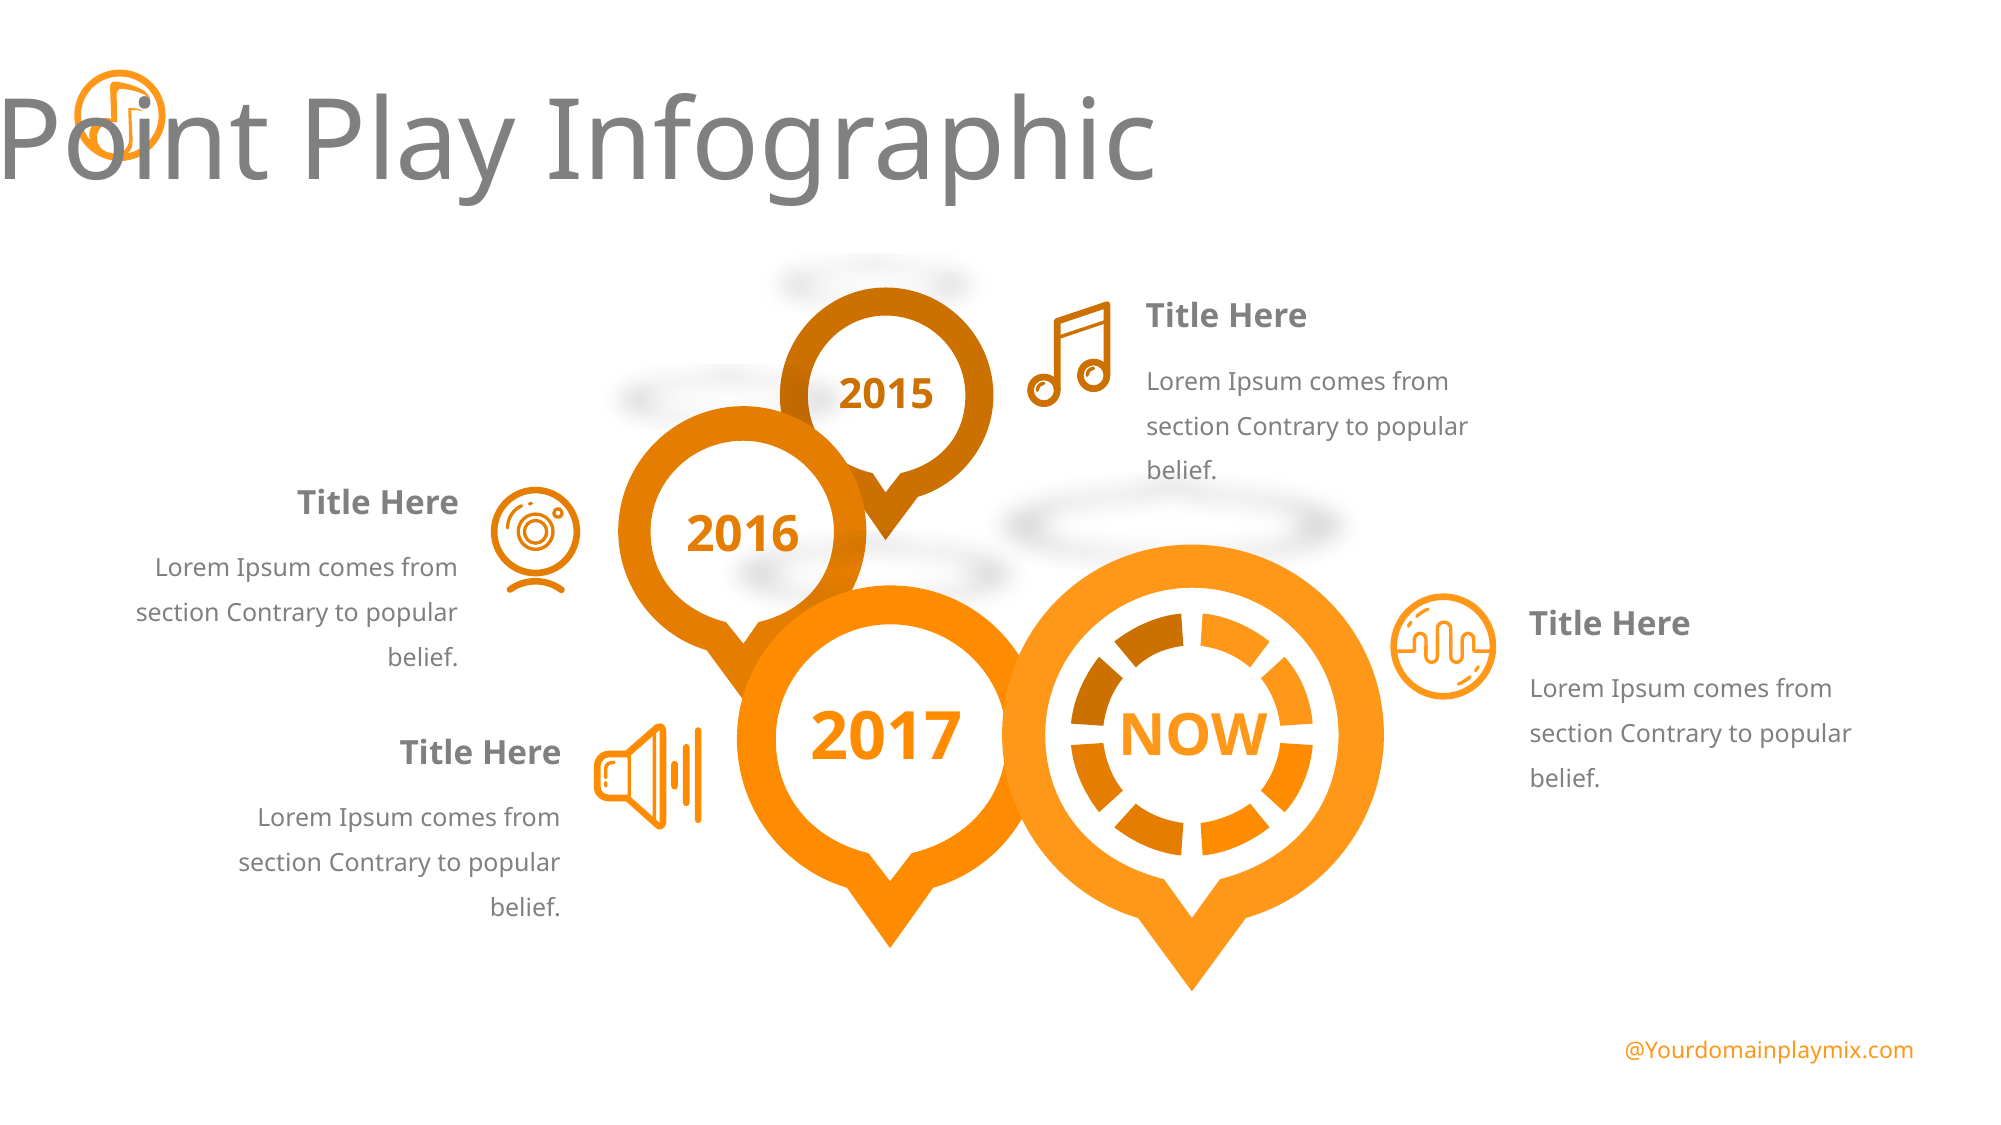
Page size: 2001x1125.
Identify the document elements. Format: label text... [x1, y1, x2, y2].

text_box [618, 406, 867, 699]
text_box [593, 723, 702, 830]
text_box 2016 [671, 493, 815, 569]
text_box [736, 585, 1022, 949]
text_box Title Here [384, 723, 577, 779]
text_box Point Play Infographic [0, 59, 1174, 210]
text_box Lorem Ipsum comes from section Contrary to popular belief. [1514, 650, 1938, 800]
text_box Lorem Ipsum comes from section Contrary to popular belief. [1131, 342, 1555, 493]
text_box [1002, 544, 1384, 992]
text_box Title Here [282, 473, 474, 529]
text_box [1027, 301, 1111, 407]
text_box 2017 [795, 685, 978, 781]
text_box [782, 287, 994, 530]
text_box Lorem Ipsum comes from section Contrary to popular belief. [50, 529, 474, 679]
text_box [1070, 613, 1313, 856]
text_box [1390, 593, 1497, 700]
text_box Title Here [1514, 594, 1706, 650]
text_box 2015 [823, 359, 950, 425]
text_box Lorem Ipsum comes from section Contrary to popular belief. [152, 779, 576, 929]
text_box Title Here [1130, 287, 1323, 342]
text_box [490, 486, 581, 594]
